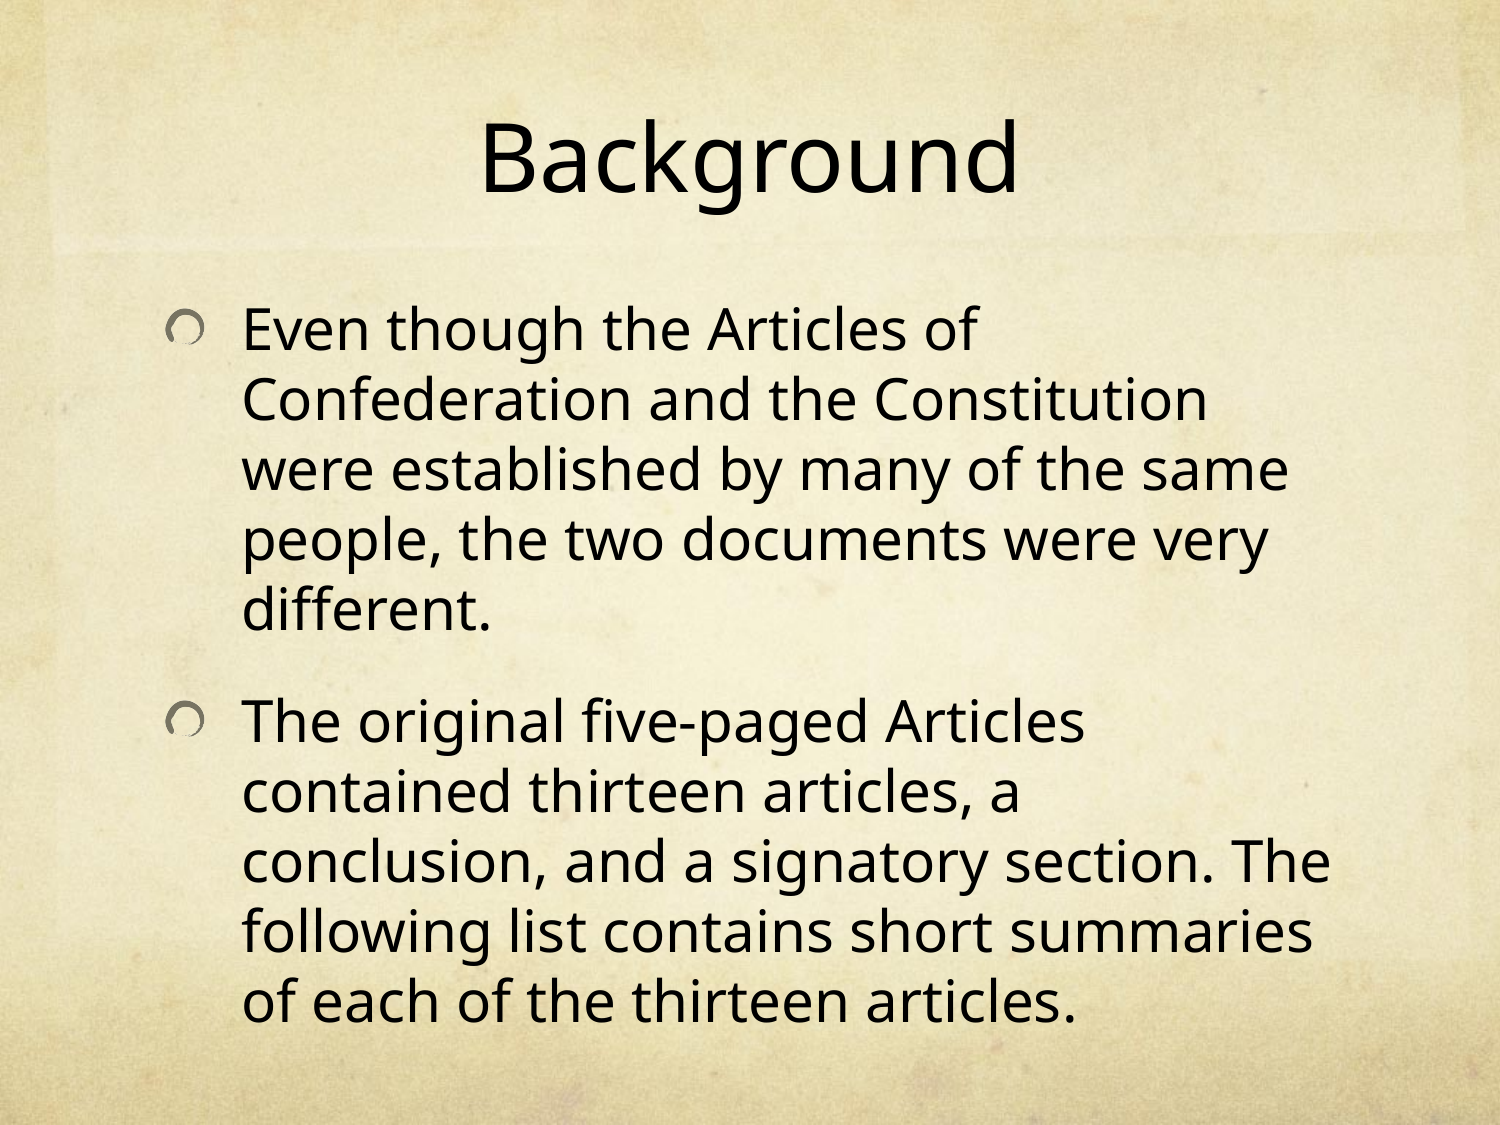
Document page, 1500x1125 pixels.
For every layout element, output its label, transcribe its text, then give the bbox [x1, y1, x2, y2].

list Even though the Articles of Confederation and the Constitution were established by many of the same people, the two documents were very different. The original five-paged Articles contained thirteen articles, a conclusion, and a signatory section. The following list contains short summaries of each of the thirteen articles. [150, 284, 1350, 817]
title Background [150, 82, 1350, 225]
picture [0, 0, 1500, 1125]
